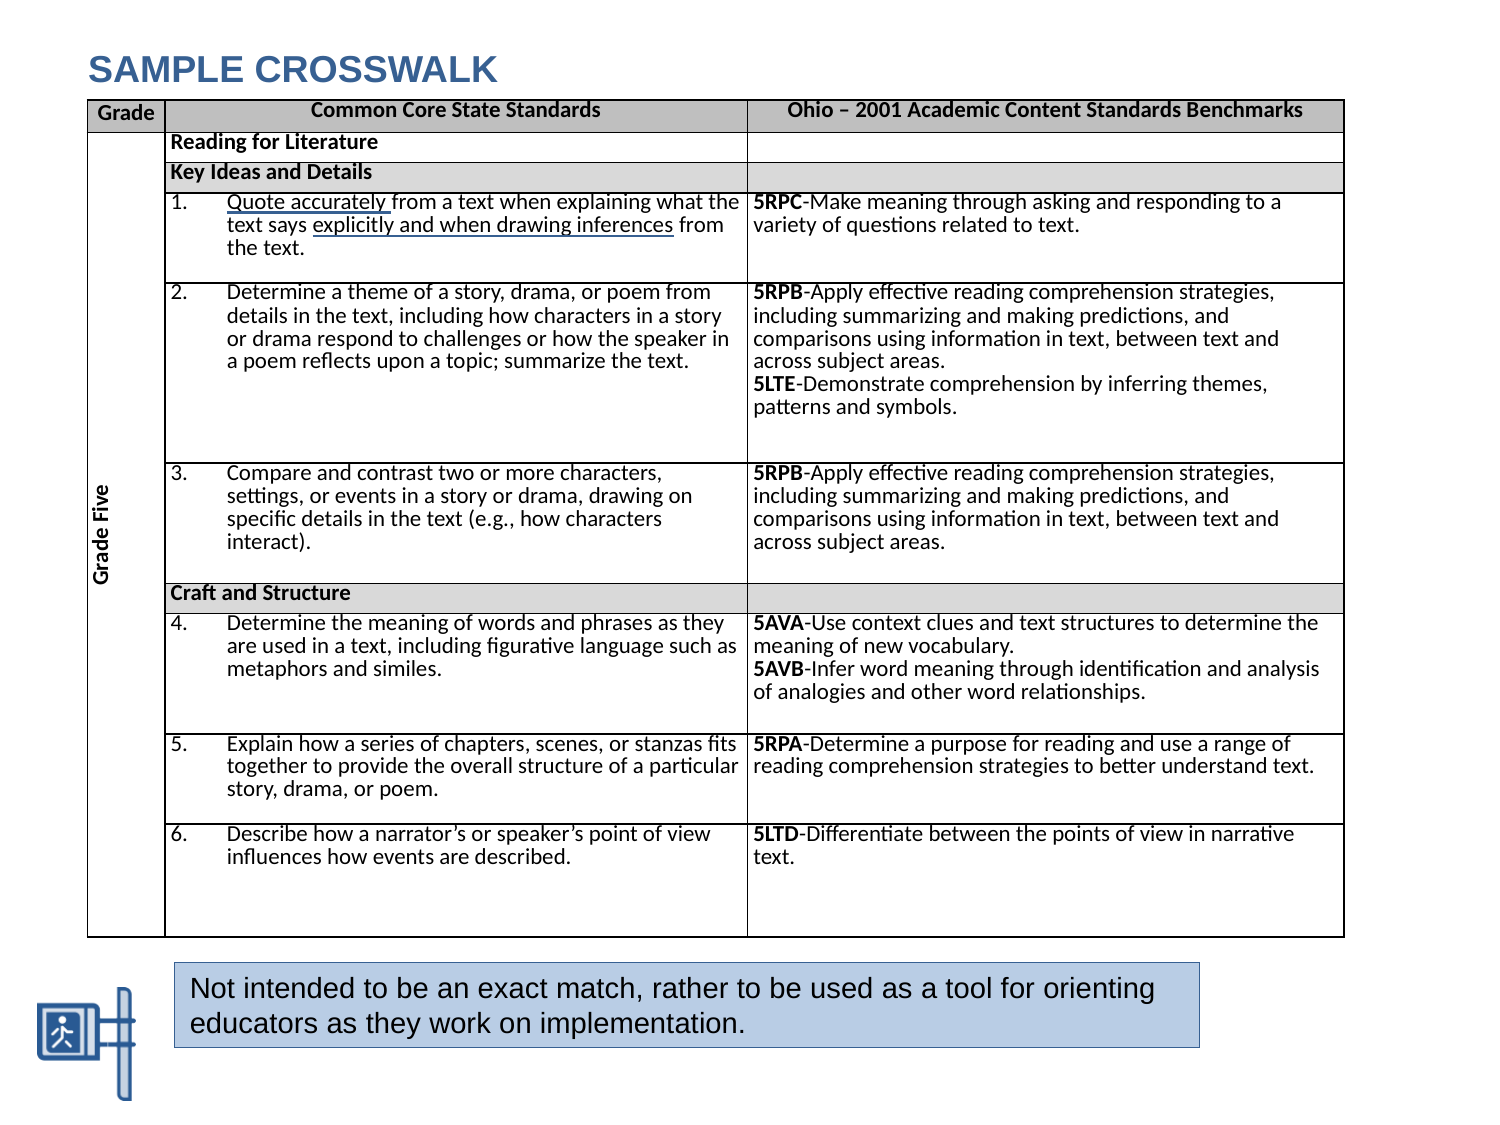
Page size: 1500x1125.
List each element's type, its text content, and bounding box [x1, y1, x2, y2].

table_cell Compare and contrast two or more characters, settings, or events in a story or drama, drawing on specific details in the text (e.g., how characters interact). [166, 464, 747, 583]
table_cell 5AVA-Use context clues and text structures to determine the meaning of new vocabulary. 5AVB-Infer word meaning through identification and analysis of analogies and other word relationships. [748, 614, 1343, 733]
table_header Grade [88, 101, 164, 132]
table_cell Grade Five [88, 133, 164, 936]
table_cell Craft and Structure [166, 584, 747, 613]
table_cell Explain how a series of chapters, scenes, or stanzas fits together to provide the overall structure of a particular story, drama, or poem. [166, 735, 747, 823]
table_cell 5RPA-Determine a purpose for reading and use a range of reading comprehension strategies to better understand text. [748, 735, 1343, 823]
table_cell [748, 163, 1343, 192]
table_header Ohio – 2001 Academic Content Standards Benchmarks [748, 101, 1343, 132]
table_cell Determine the meaning of words and phrases as they are used in a text, including figurative language such as metaphors and similes. [166, 614, 747, 733]
picture [37, 987, 136, 1101]
table_cell Describe how a narrator’s or speaker’s point of view influences how events are described. [166, 825, 747, 936]
table_cell Quote accurately from a text when explaining what the text says explicitly and when drawing inferences from the text. [166, 194, 747, 282]
table_cell 5LTD-Differentiate between the points of view in narrative text. [748, 825, 1343, 936]
table_header Common Core State Standards [166, 101, 747, 132]
table_cell Reading for Literature [166, 133, 747, 162]
table_cell Determine a theme of a story, drama, or poem from details in the text, including how characters in a story or drama respond to challenges or how the speaker in a poem reflects upon a topic; summarize the text. [166, 284, 747, 462]
table_cell [748, 584, 1343, 613]
table_cell 5RPB-Apply effective reading comprehension strategies, including summarizing and making predictions, and comparisons using information in text, between text and across subject areas. 5LTE-Demonstrate comprehension by inferring themes, patterns and symbols. [748, 284, 1343, 462]
table_cell 5RPC-Make meaning through asking and responding to a variety of questions related to text. [748, 194, 1343, 282]
table_cell 5RPB-Apply effective reading comprehension strategies, including summarizing and making predictions, and comparisons using information in text, between text and across subject areas. [748, 464, 1343, 583]
table_cell [748, 133, 1343, 162]
text_box Not intended to be an exact match, rather to be used as a tool for orienting educators as they work on implementation. [174, 962, 1200, 1048]
text_box SAMPLE CROSSWALK [73, 37, 514, 98]
table_cell Key Ideas and Details [166, 163, 747, 192]
